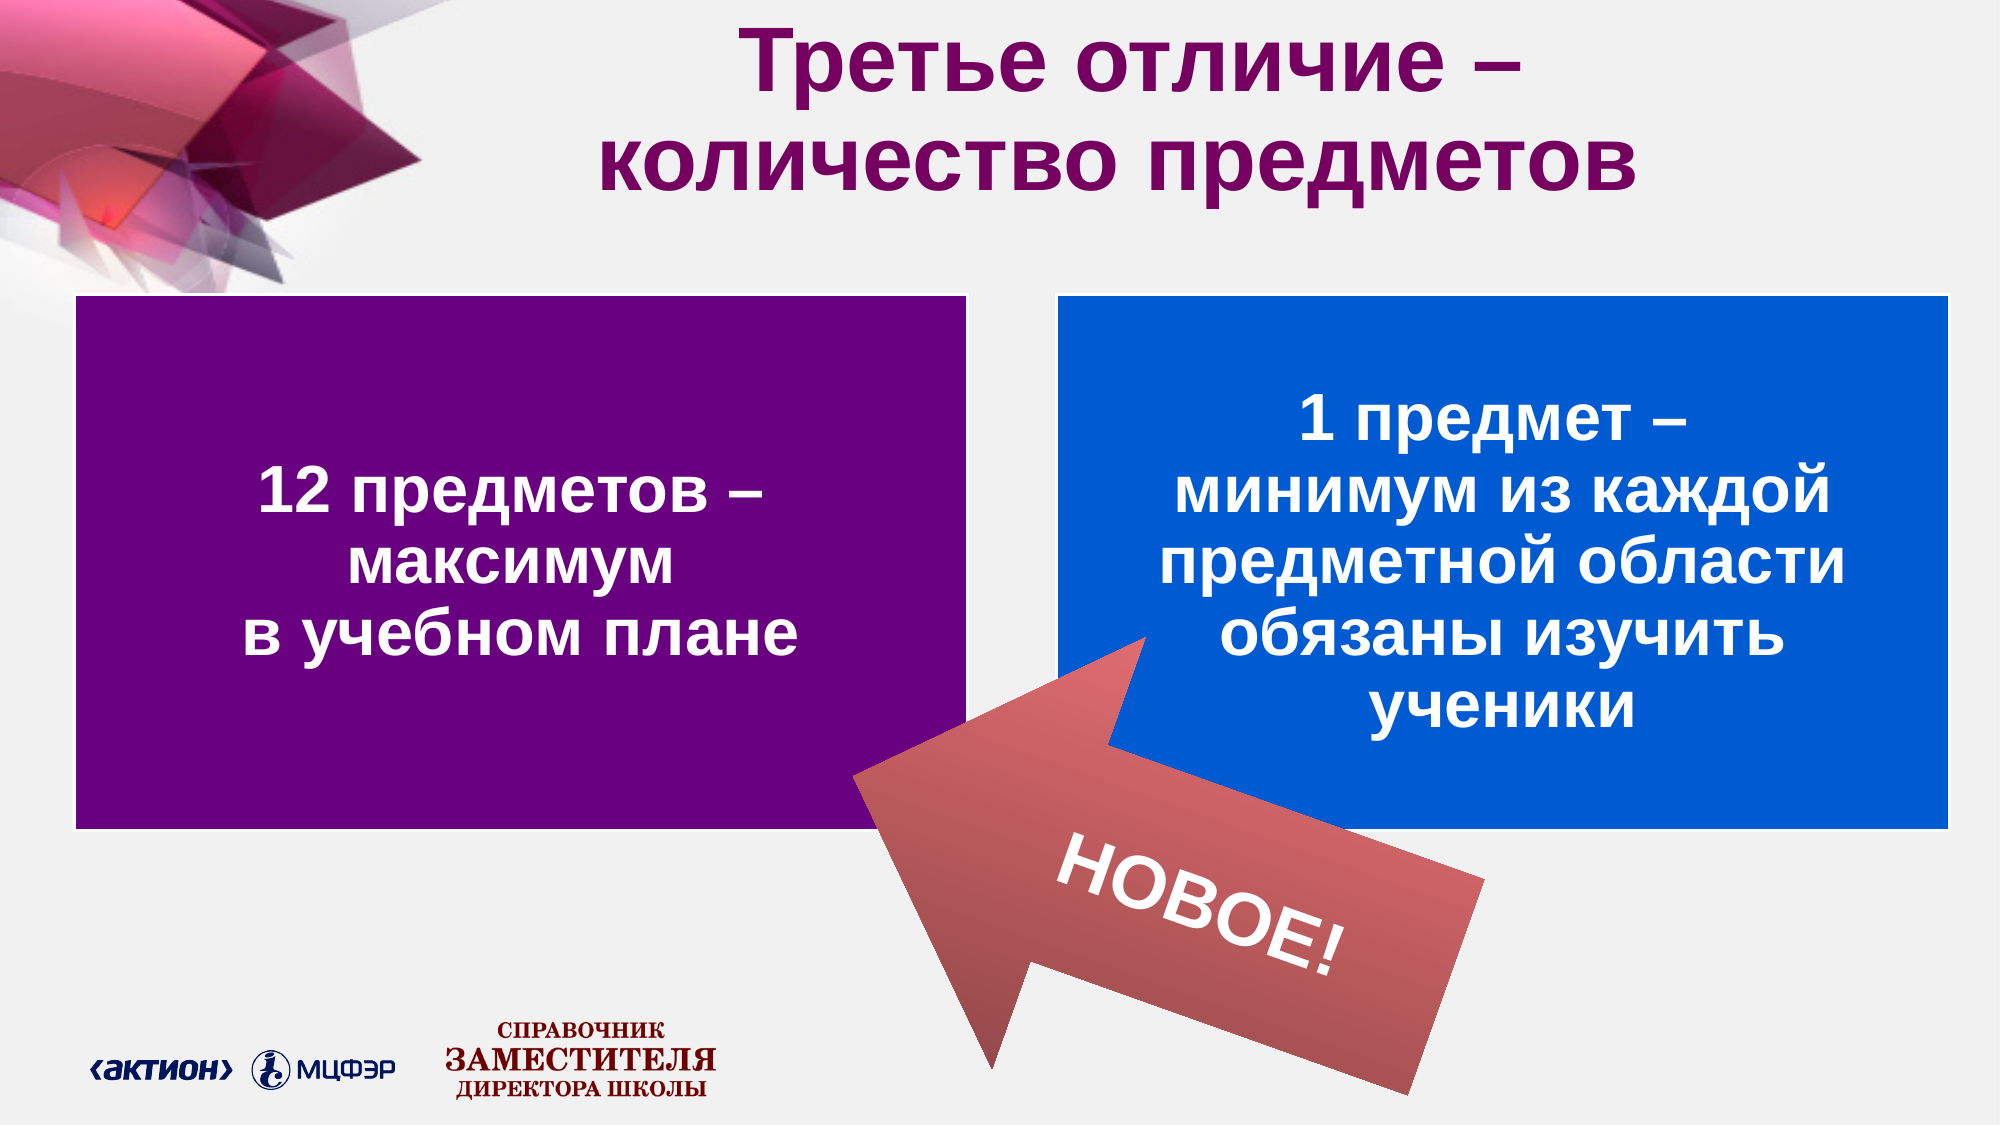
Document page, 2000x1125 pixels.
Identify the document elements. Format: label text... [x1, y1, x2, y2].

text_box НОВОЕ! [1036, 963, 1455, 1096]
text_box НОВОЕ! [941, 963, 1030, 1069]
picture [0, 0, 2000, 1125]
title Третье отличие – количество предметов [262, 7, 2000, 216]
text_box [73, 162, 1950, 963]
